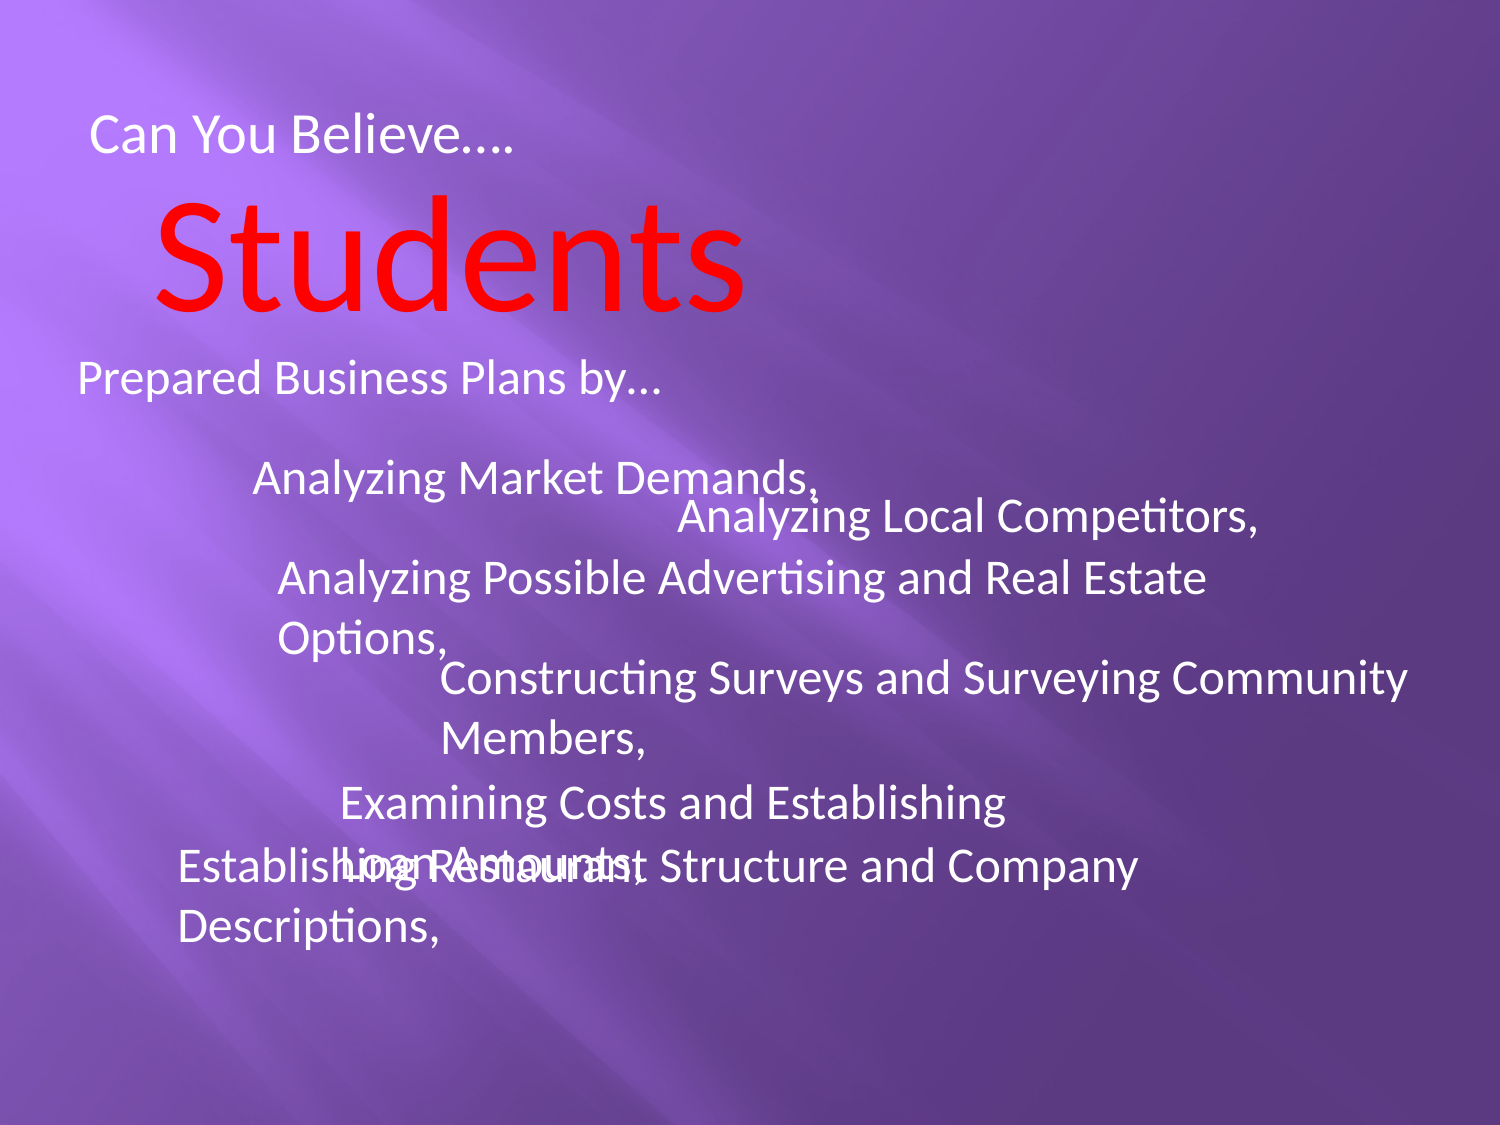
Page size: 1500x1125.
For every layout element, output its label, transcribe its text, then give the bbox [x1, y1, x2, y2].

text_box Establishing Restaurant Structure and Company Descriptions, [162, 824, 1325, 960]
text_box Examining Costs and Establishing Loan Amounts, [324, 762, 1088, 898]
text_box Constructing Surveys and Surveying Community Members, [425, 637, 1500, 773]
text_box Analyzing Possible Advertising and Real Estate Options, [262, 537, 1350, 673]
text_box Analyzing Local Competitors, [662, 474, 1425, 550]
text_box Analyzing Market Demands, [237, 437, 1000, 513]
text_box Can You Believe…. [74, 87, 663, 173]
text_box Students [137, 137, 975, 353]
text_box Prepared Business Plans by… [62, 337, 825, 413]
